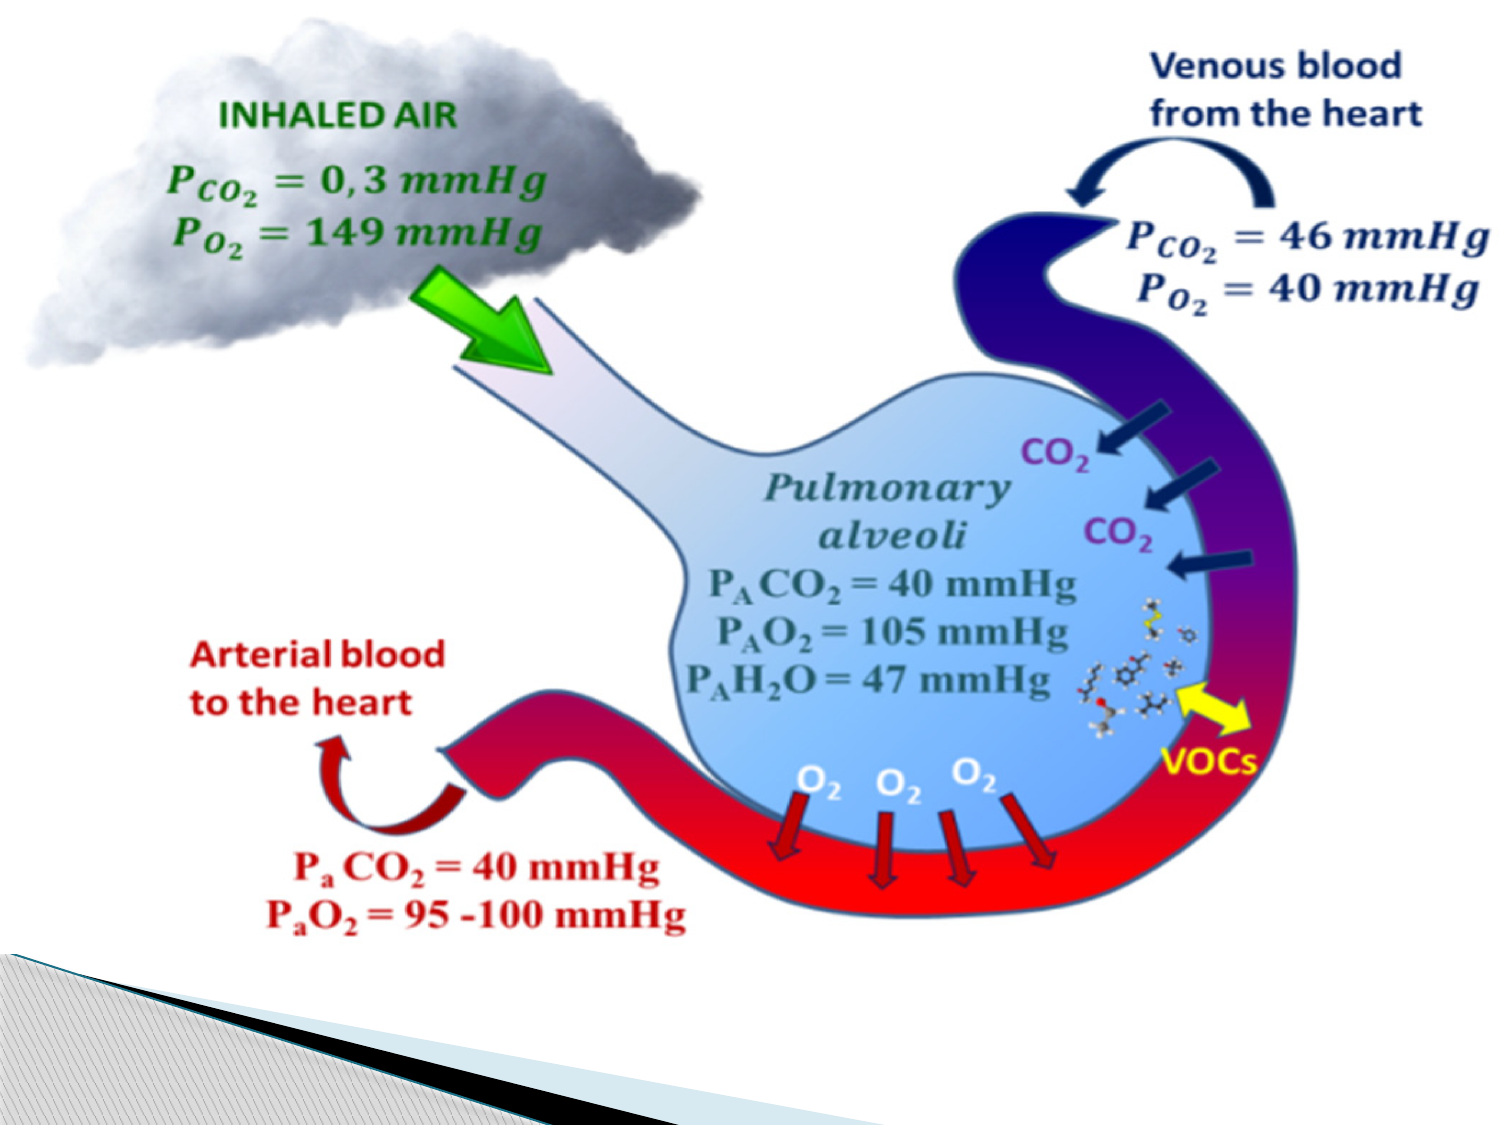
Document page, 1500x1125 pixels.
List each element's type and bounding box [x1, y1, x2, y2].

picture [0, 0, 1500, 955]
